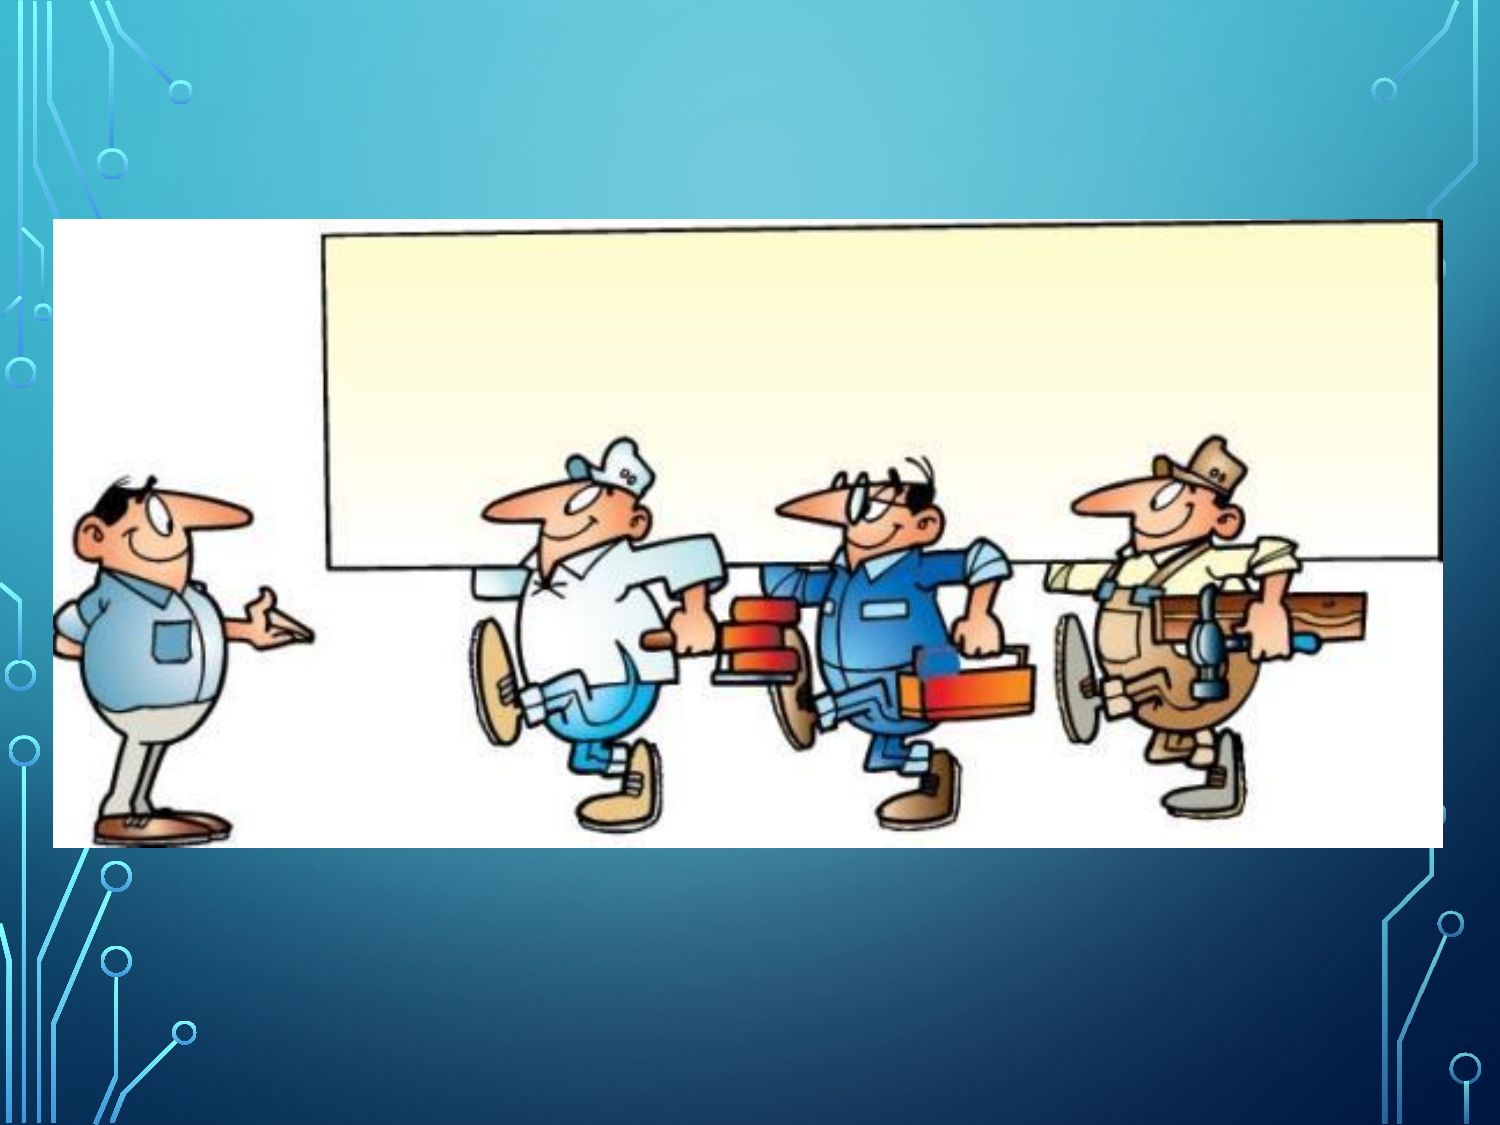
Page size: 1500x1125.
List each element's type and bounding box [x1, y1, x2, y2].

list [52, 219, 1443, 848]
